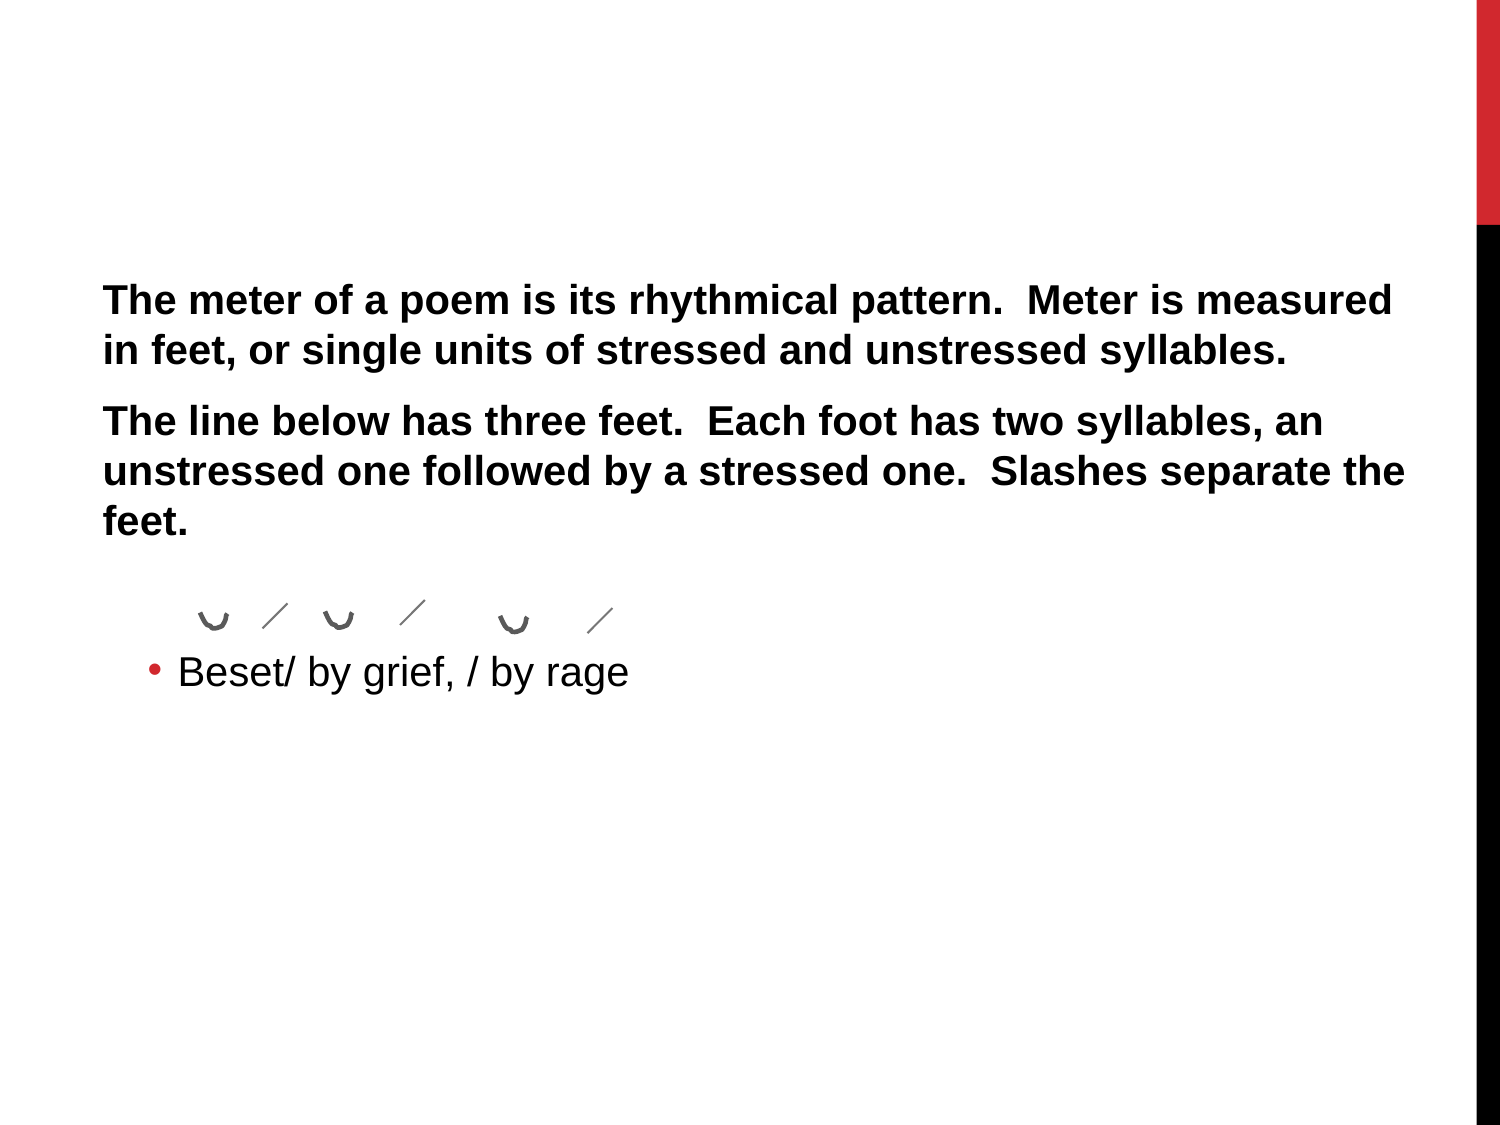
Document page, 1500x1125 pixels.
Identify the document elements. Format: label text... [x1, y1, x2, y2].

text_box [322, 610, 355, 630]
text_box [197, 611, 230, 631]
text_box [586, 607, 613, 634]
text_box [261, 602, 288, 629]
text_box [497, 614, 530, 635]
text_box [399, 599, 426, 626]
list The meter of a poem is its rhythmical pattern. Meter is measured in feet, or single units of stressed and unstressed syllables. The line below has three feet. Each foot has two syllables, an unstressed one followed by a stressed one. Slashes separate the feet. Beset/ by grief, / by rage [87, 265, 1438, 1009]
